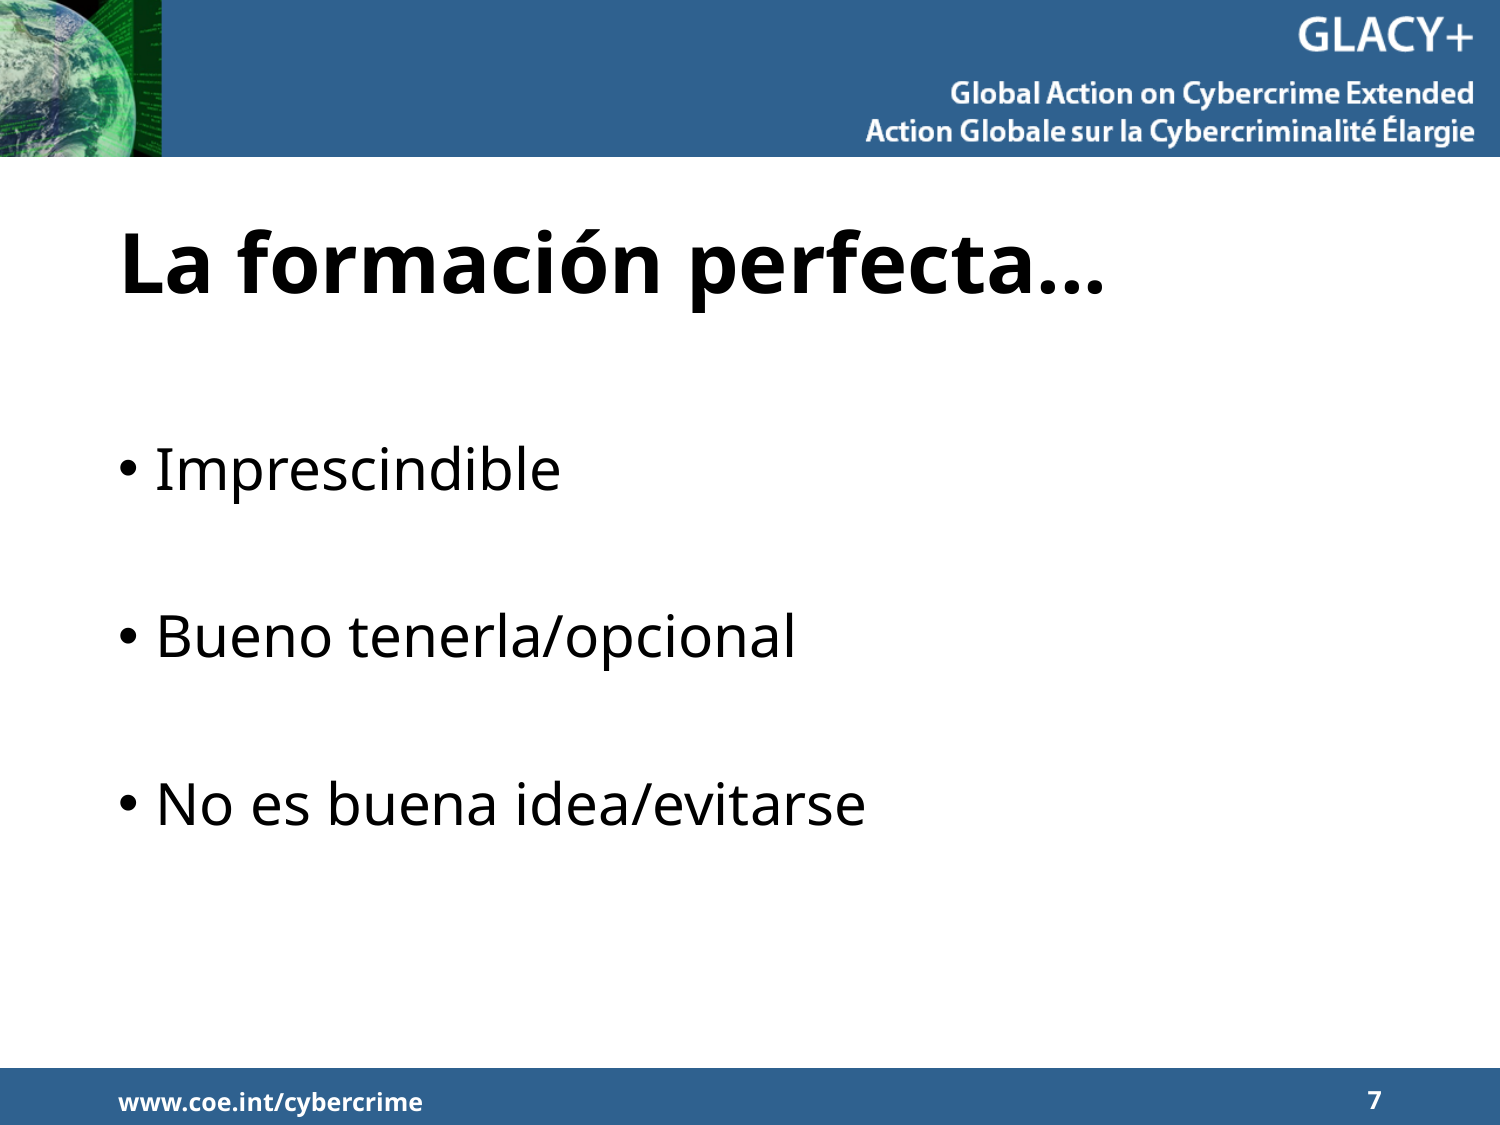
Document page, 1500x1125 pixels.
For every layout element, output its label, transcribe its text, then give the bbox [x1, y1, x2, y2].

title La formación perfecta... [103, 171, 1397, 363]
list Imprescindible Bueno tenerla/opcional No es buena idea/evitarse [103, 432, 1397, 1086]
slide_number 7 [1059, 1071, 1397, 1125]
picture [0, 0, 1500, 157]
slide_number www.coe.int/cybercrime [103, 1071, 491, 1125]
